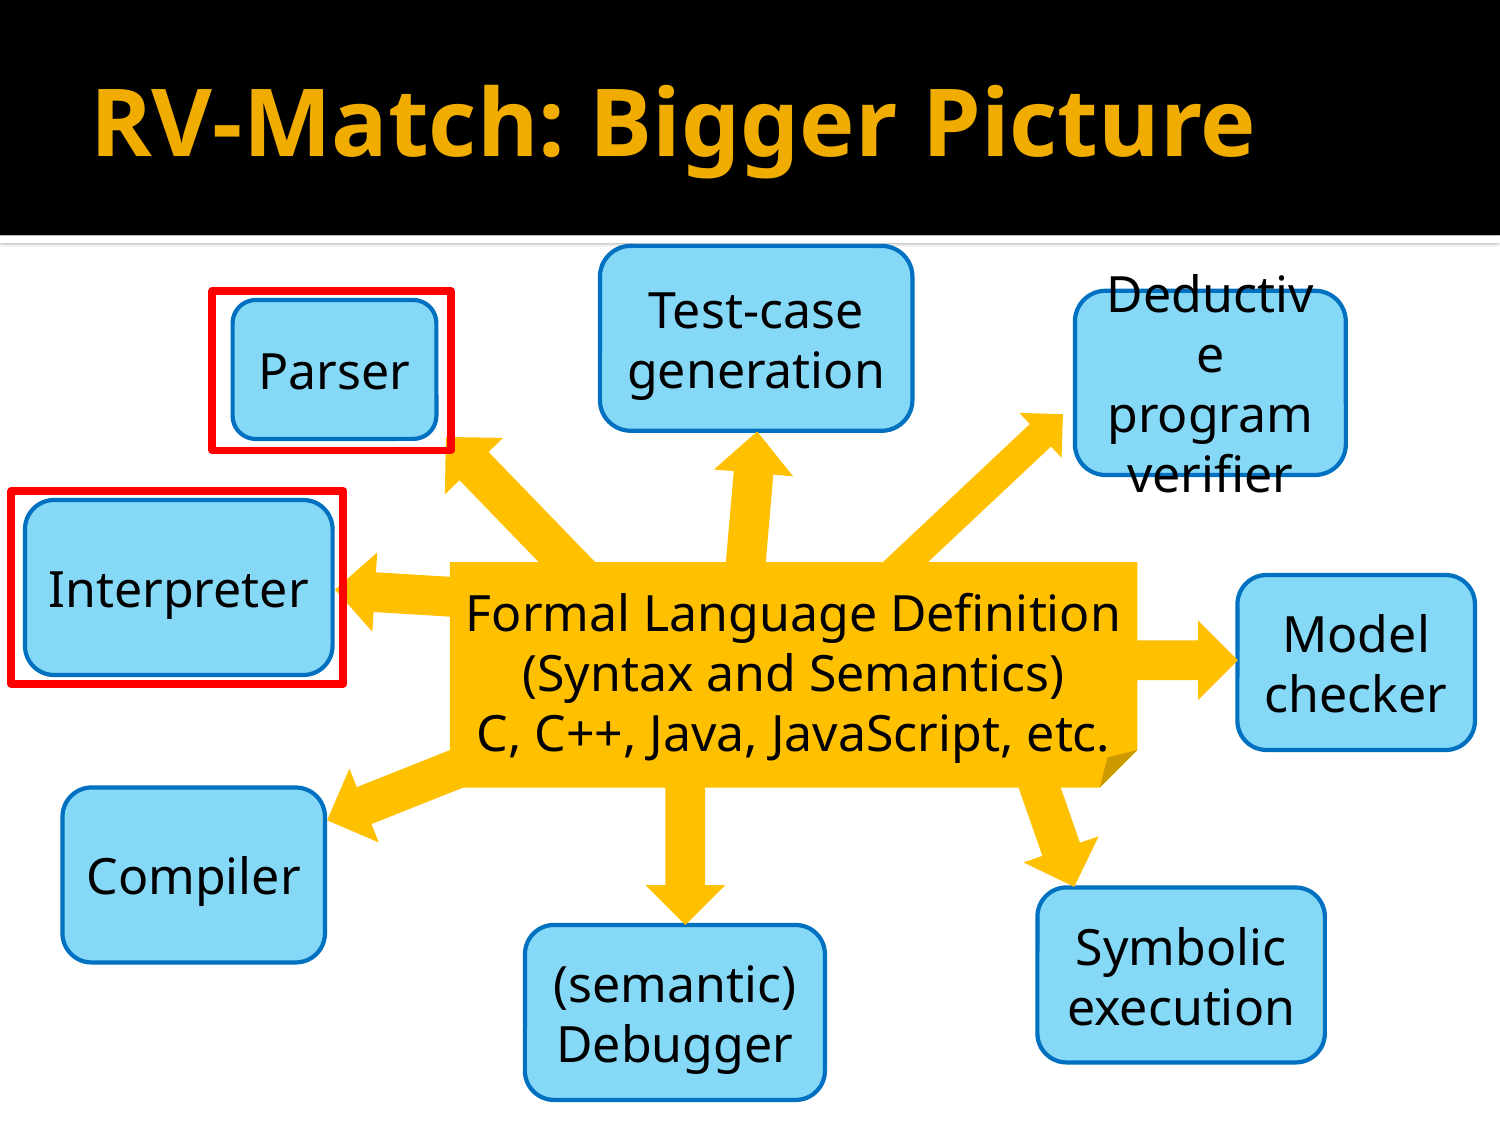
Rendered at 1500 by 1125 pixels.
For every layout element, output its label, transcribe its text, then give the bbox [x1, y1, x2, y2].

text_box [997, 667, 1325, 1063]
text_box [455, 299, 559, 501]
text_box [599, 245, 913, 575]
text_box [455, 499, 557, 675]
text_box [1012, 574, 1475, 750]
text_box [62, 738, 519, 963]
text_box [11, 290, 451, 684]
title RV-Match: Bigger Picture [75, 24, 1425, 213]
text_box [919, 290, 1346, 535]
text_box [524, 699, 825, 1100]
text_box Formal Language Definition (Syntax and Semantics) C, C++, Java, JavaScript, etc. [446, 558, 1142, 792]
